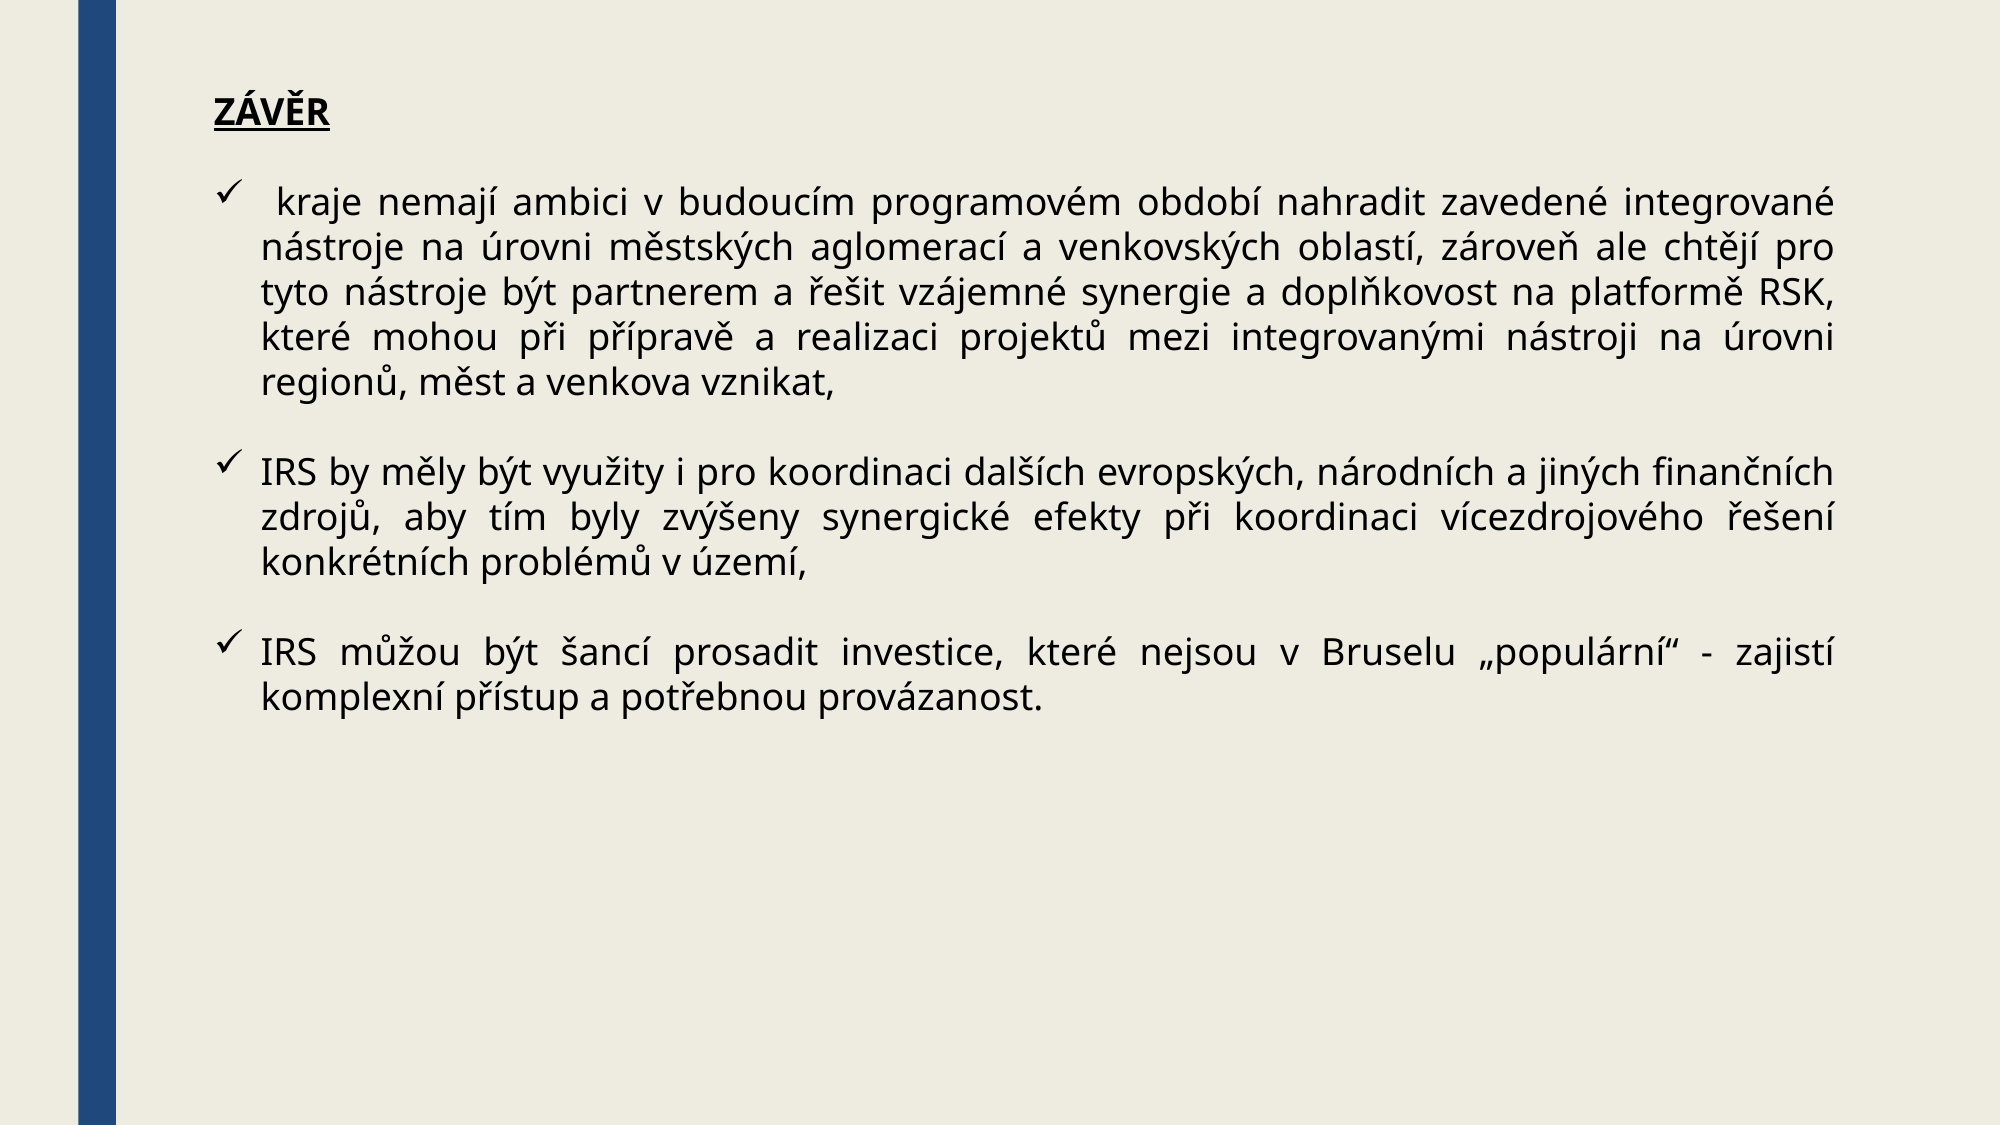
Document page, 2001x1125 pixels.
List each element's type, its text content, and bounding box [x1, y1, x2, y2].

text_box ZÁVĚR kraje nemají ambici v budoucím programovém období nahradit zavedené integrované nástroje na úrovni městských aglomerací a venkovských oblastí, zároveň ale chtějí pro tyto nástroje být partnerem a řešit vzájemné synergie a doplňkovost na platformě RSK, které mohou při přípravě a realizaci projektů mezi integrovanými nástroji na úrovni regionů, měst a venkova vznikat, IRS by měly být využity i pro koordinaci dalších evropských, národních a jiných finančních zdrojů, aby tím byly zvýšeny synergické efekty při koordinaci vícezdrojového řešení konkrétních problémů v území, IRS můžou být šancí prosadit investice, které nejsou v Bruselu „populární“ - zajistí komplexní přístup a potřebnou provázanost. [199, 80, 1852, 995]
